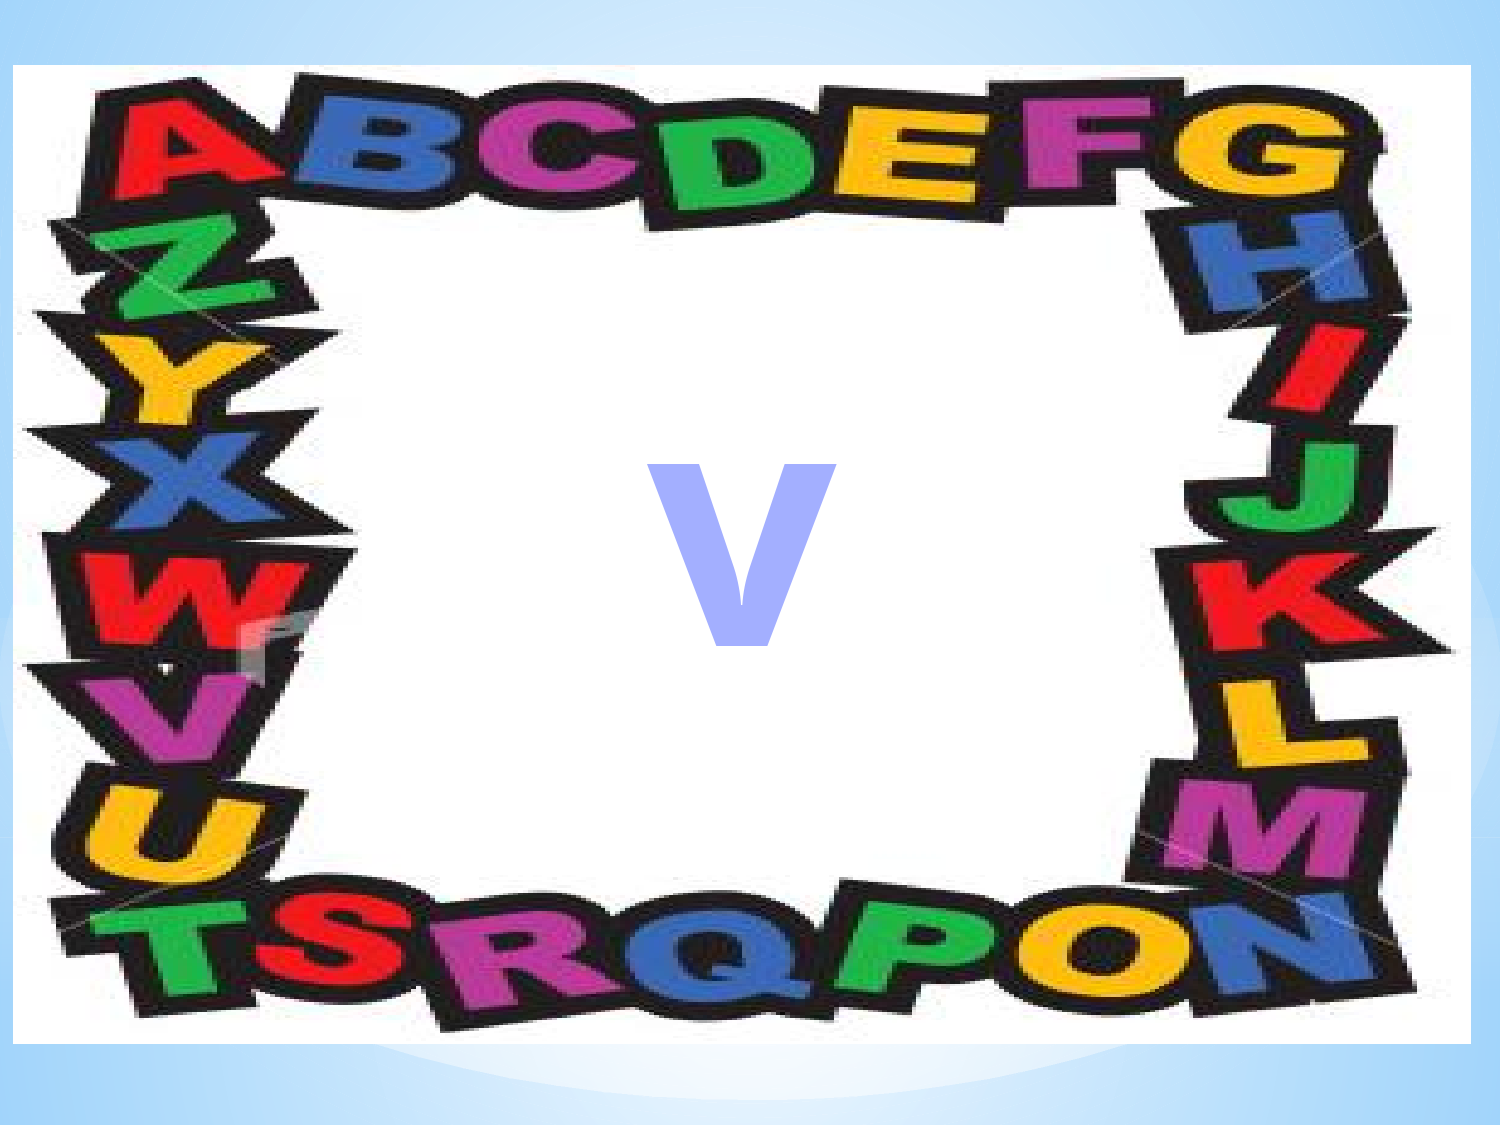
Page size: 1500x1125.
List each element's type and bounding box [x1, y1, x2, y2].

picture [12, 65, 1471, 1045]
